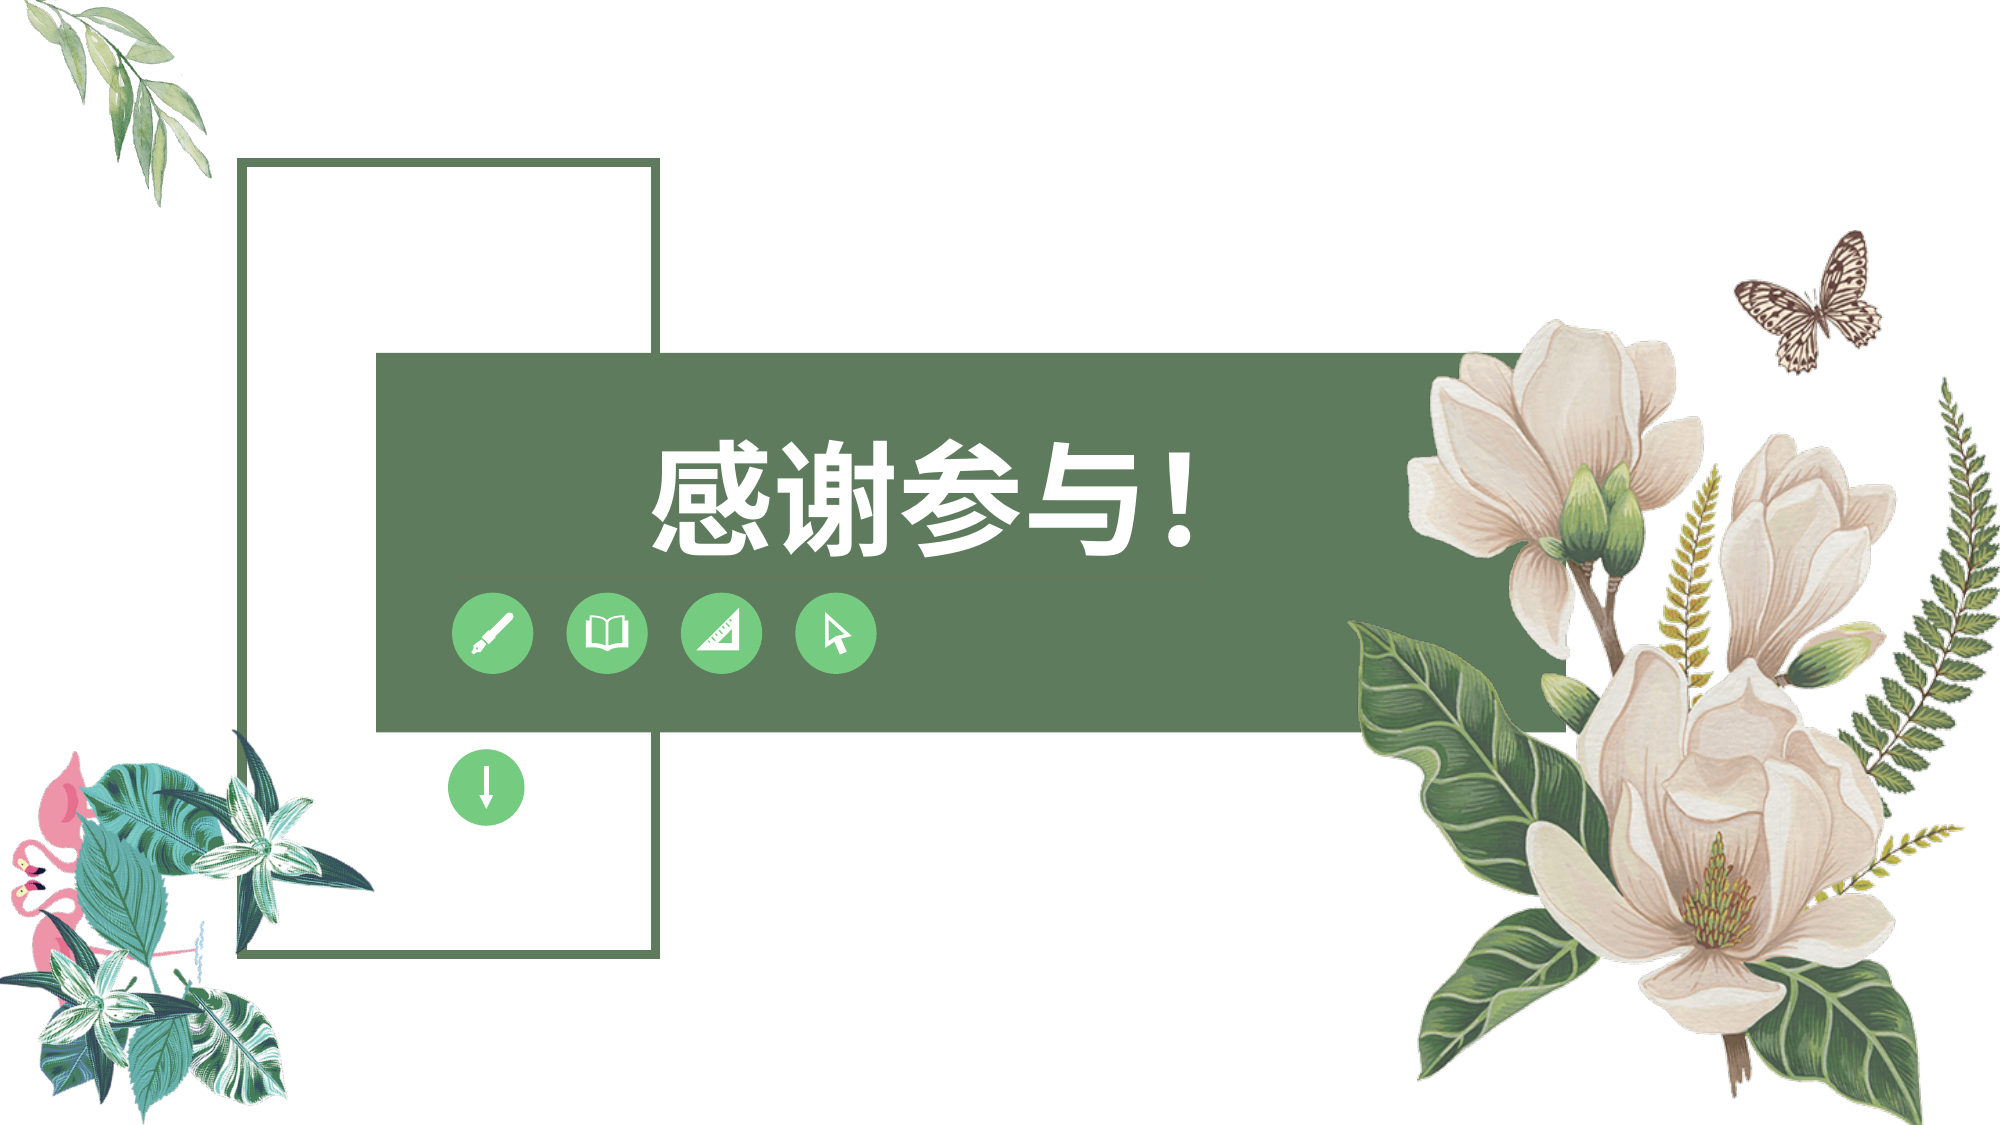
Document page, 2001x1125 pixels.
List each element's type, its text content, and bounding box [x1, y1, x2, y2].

picture [0, 0, 212, 208]
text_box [451, 592, 877, 674]
picture [0, 601, 482, 1125]
text_box [375, 352, 1347, 733]
text_box [241, 161, 657, 697]
text_box 感谢参与！ [432, 413, 1347, 579]
text_box [394, 733, 657, 956]
picture [1347, 230, 2000, 1125]
